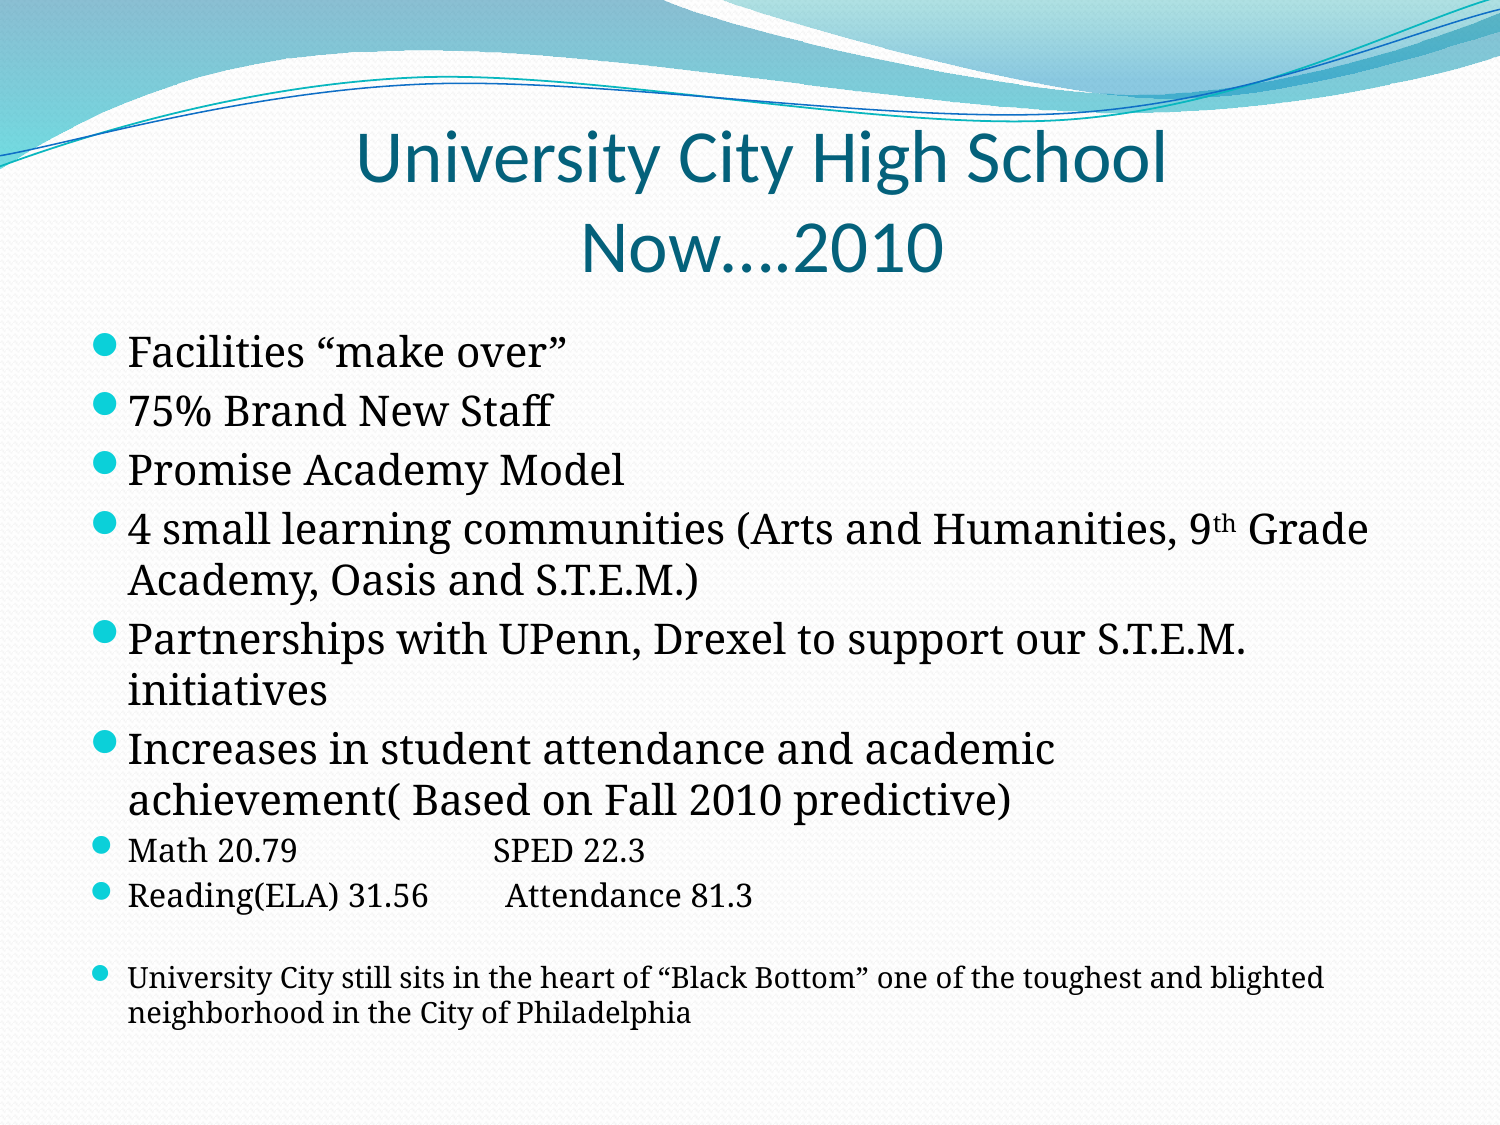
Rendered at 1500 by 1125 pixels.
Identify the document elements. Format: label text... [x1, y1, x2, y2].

title University City High School Now….2010 [87, 99, 1438, 288]
list Facilities “make over” 75% Brand New Staff Promise Academy Model 4 small learning communities (Arts and Humanities, 9th Grade Academy, Oasis and S.T.E.M.) Partnerships with UPenn, Drexel to support our S.T.E.M. initiatives Increases in student attendance and academic achievement( Based on Fall 2010 predictive) Math 20.79 SPED 22.3 Reading(ELA) 31.56 Attendance 81.3 University City still sits in the heart of “Black Bottom” one of the toughest and blighted neighborhood in the City of Philadelphia [75, 317, 1425, 1038]
